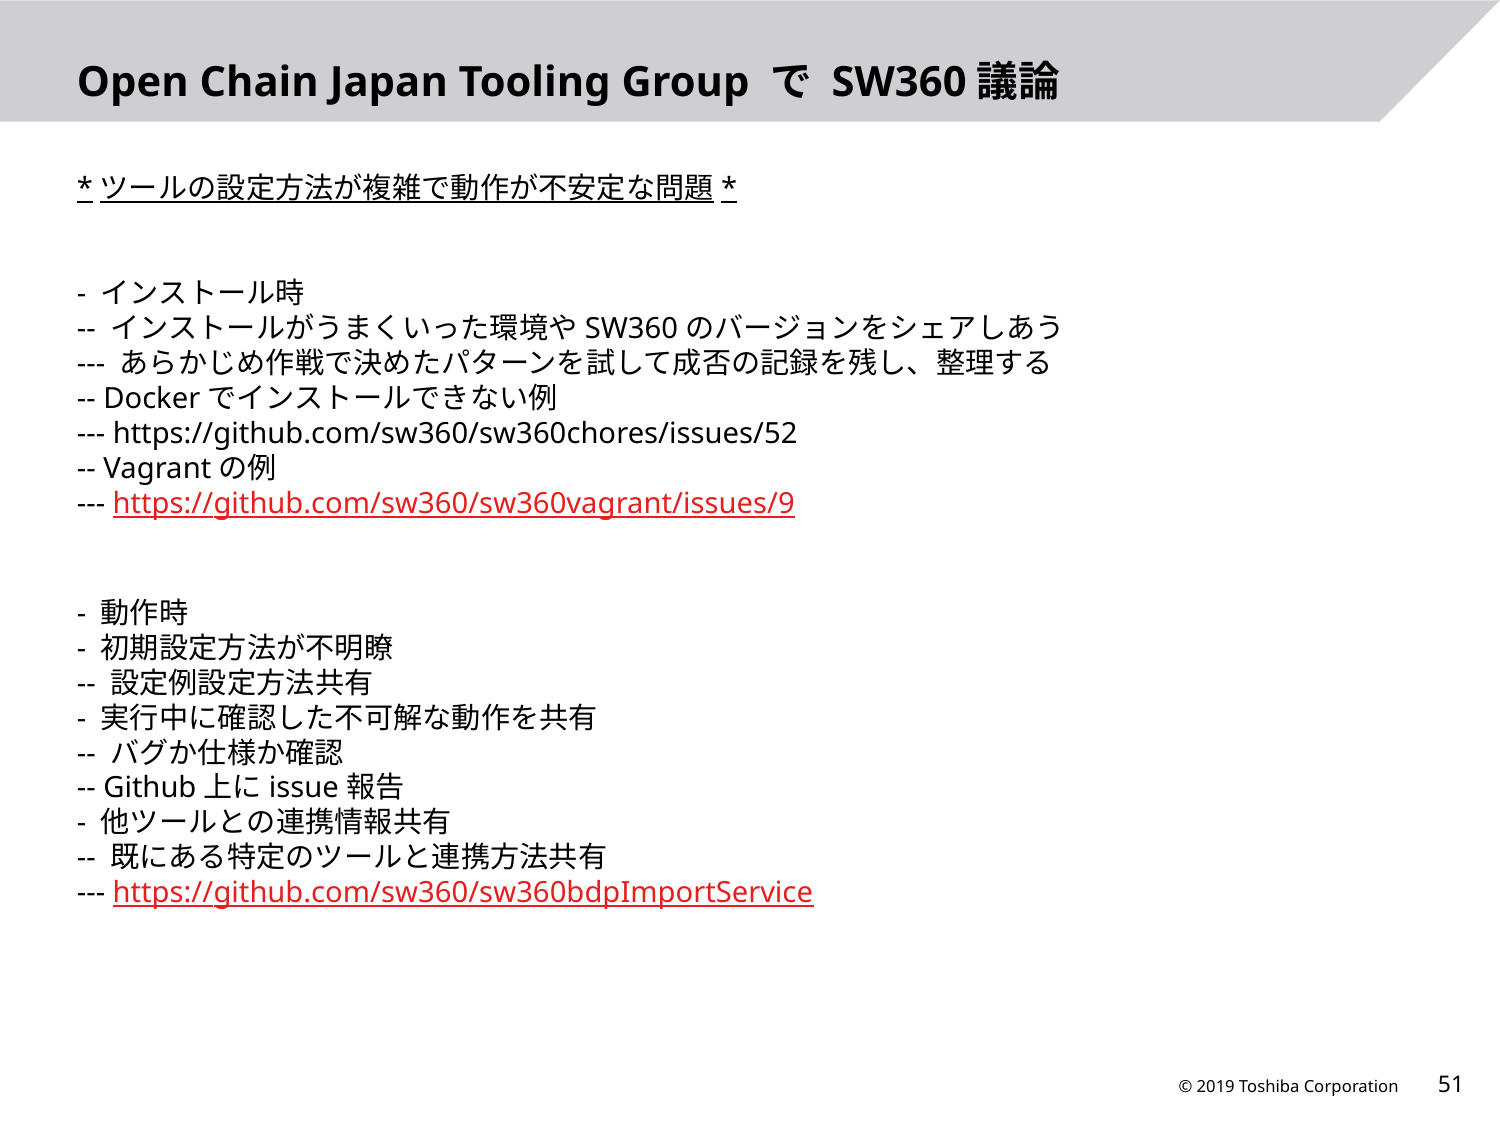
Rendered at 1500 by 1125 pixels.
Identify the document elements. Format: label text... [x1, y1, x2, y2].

list *ツールの設定方法が複雑で動作が不安定な問題* - インストール時 -- インストールがうまくいった環境やSW360のバージョンをシェアしあう --- あらかじめ作戦で決めたパターンを試して成否の記録を残し、整理する -- Dockerでインストールできない例 --- https://github.com/sw360/sw360chores/issues/52 -- Vagrantの例 --- https://github.com/sw360/sw360vagrant/issues/9 - 動作時 - 初期設定方法が不明瞭 -- 設定例設定方法共有 - 実行中に確認した不可解な動作を共有 -- バグか仕様か確認 -- Github上にissue報告 - 他ツールとの連携情報共有 -- 既にある特定のツールと連携方法共有 --- https://github.com/sw360/sw360bdpImportService [76, 162, 1421, 243]
title Open Chain Japan Tooling Group で SW360議論 [0, 0, 1500, 123]
